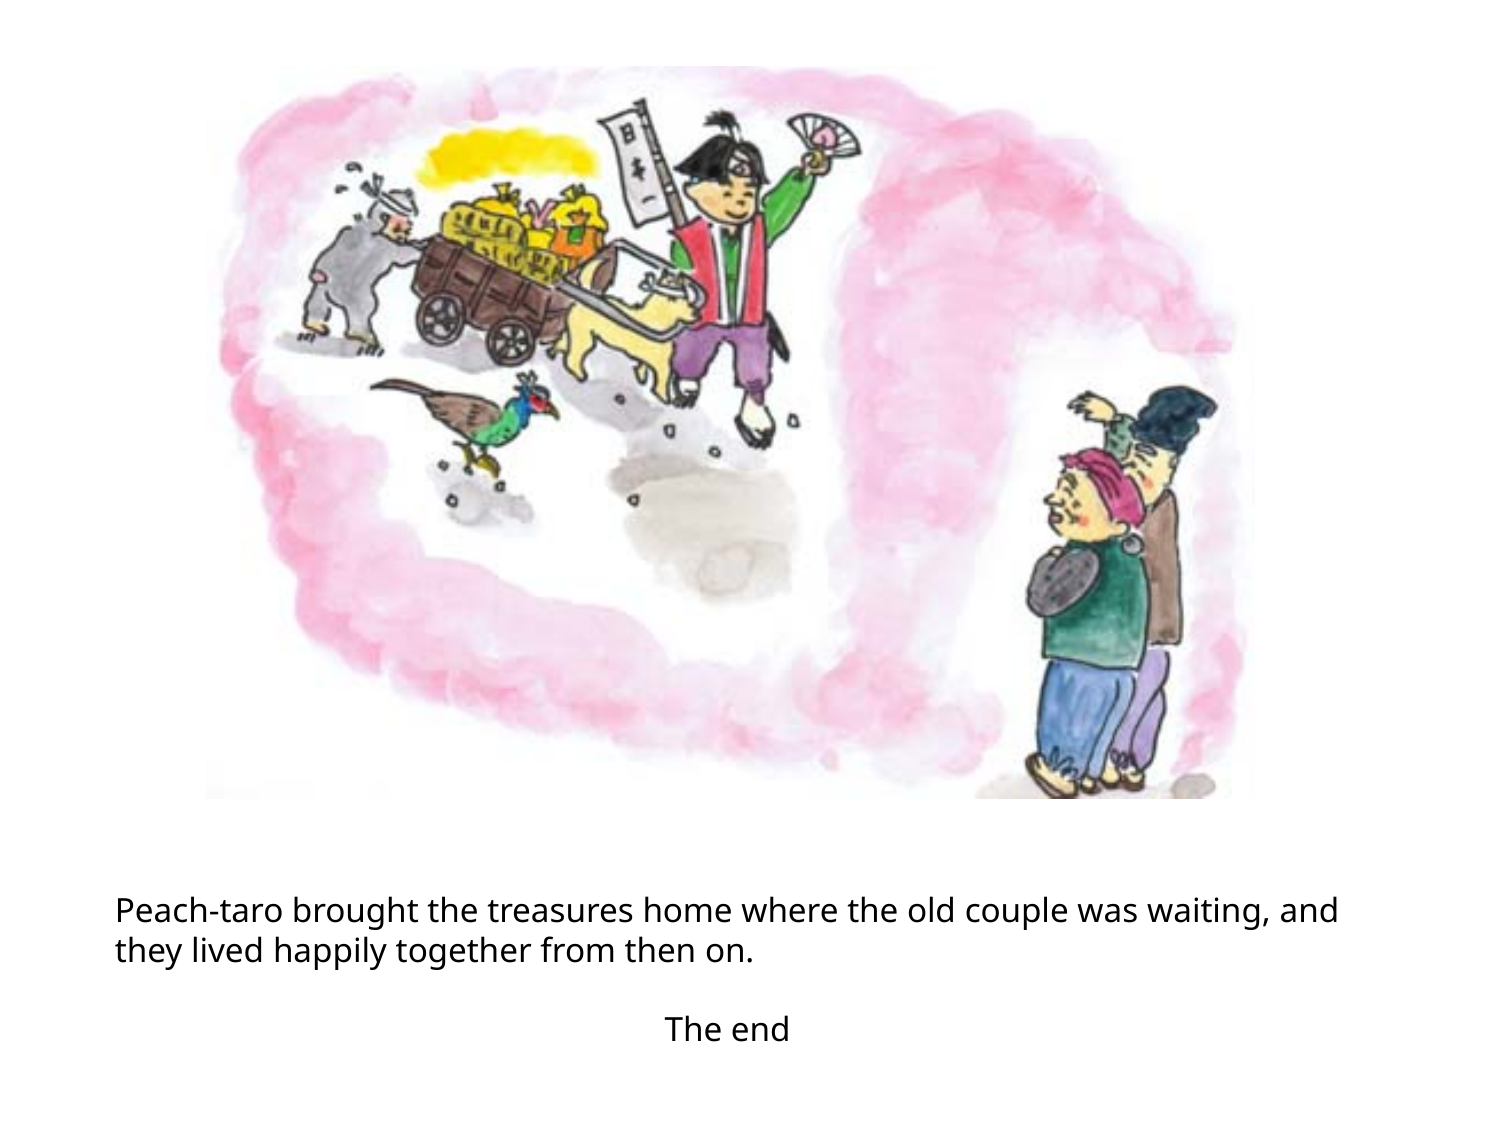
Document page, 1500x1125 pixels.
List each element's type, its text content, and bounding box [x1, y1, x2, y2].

text_box Peach-taro brought the treasures home where the old couple was waiting, and they lived happily together from then on. The end [100, 881, 1424, 1056]
picture [206, 66, 1256, 799]
